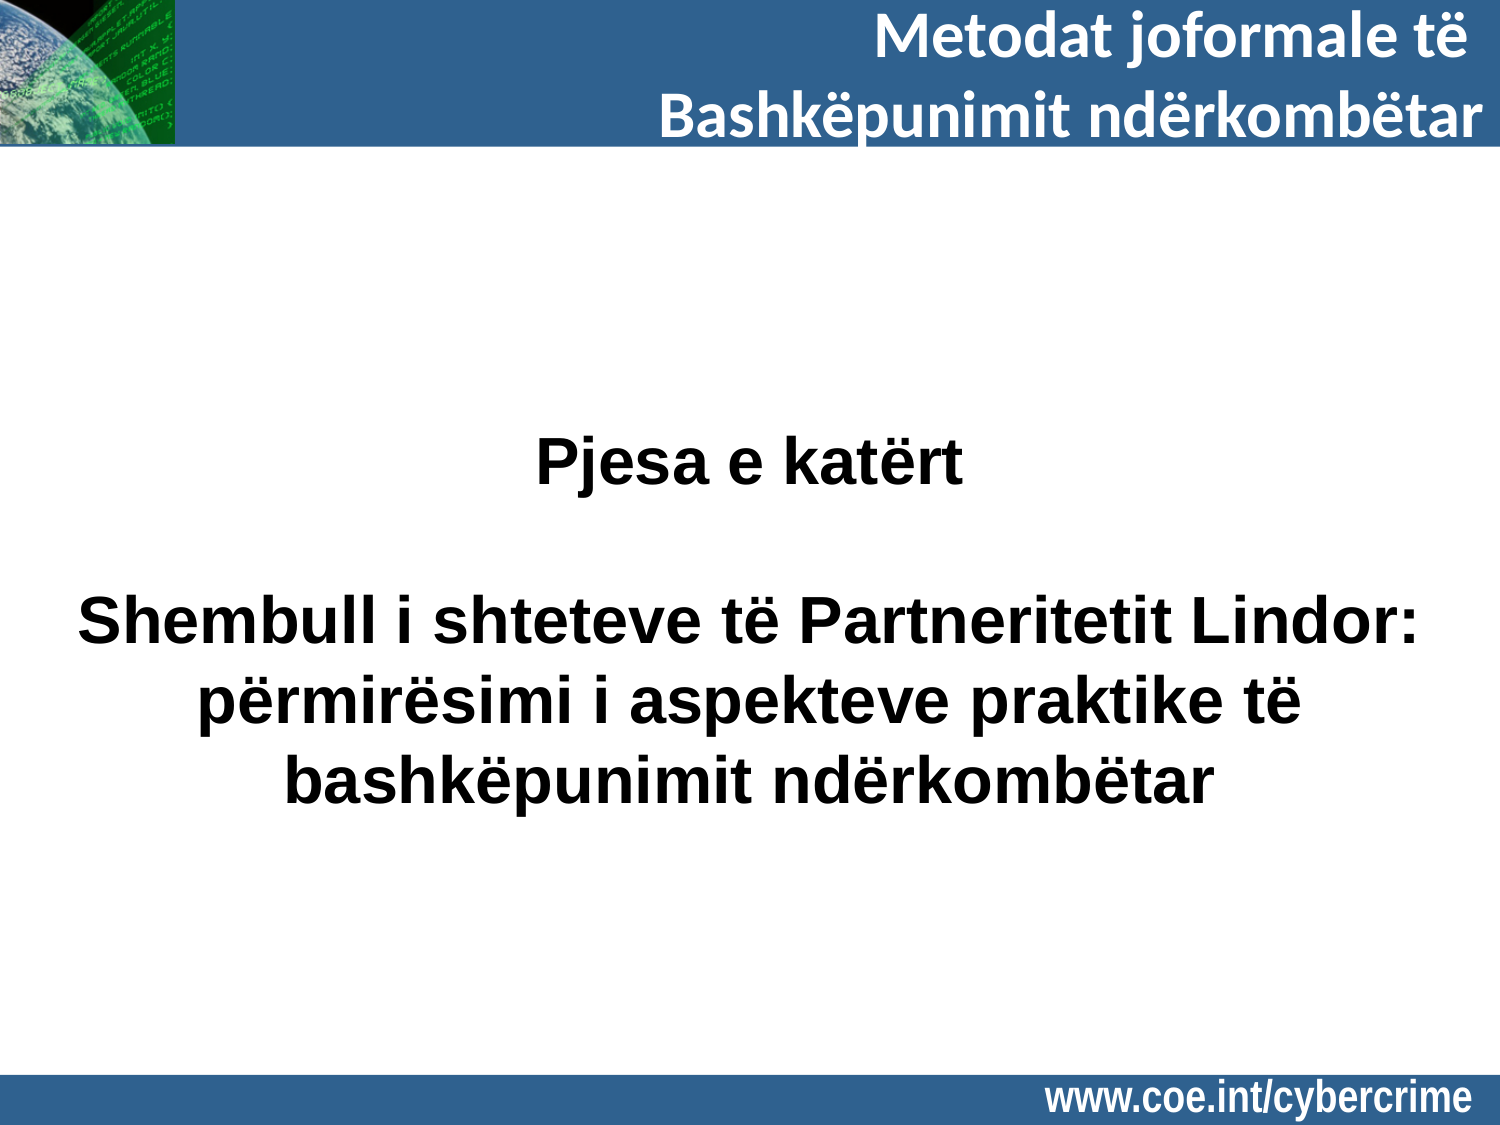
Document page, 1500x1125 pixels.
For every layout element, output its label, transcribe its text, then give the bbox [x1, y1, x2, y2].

text_box Pjesa e katërt Shembull i shteteve të Partneritetit Lindor: përmirësimi i aspekteve praktike të bashkëpunimit ndërkombëtar [50, 425, 1450, 825]
picture [0, 0, 175, 144]
text_box Metodat joformale të Bashkëpunimit ndërkombëtar [177, 0, 1500, 149]
text_box [0, 1073, 1030, 1125]
text_box www.coe.int/cybercrime [1030, 1059, 1500, 1125]
